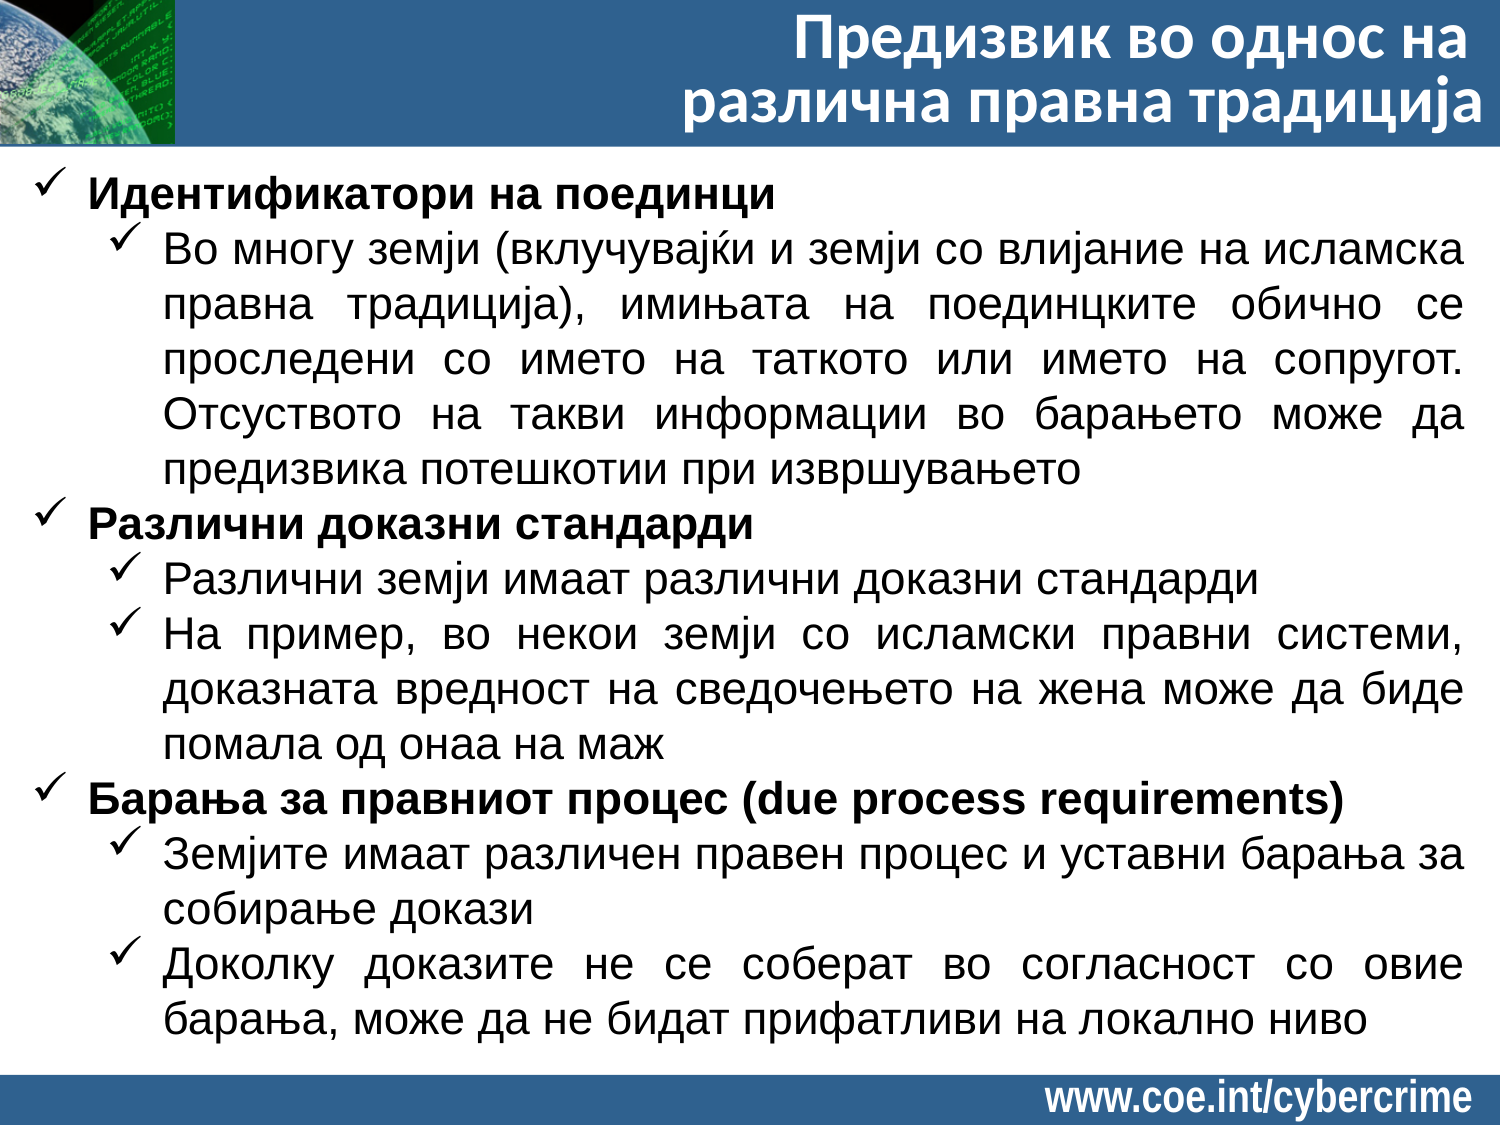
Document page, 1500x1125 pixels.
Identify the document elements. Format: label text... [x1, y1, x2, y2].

text_box Идентификатори на поединци Во многу земји (вклучувајќи и земји со влијание на исламска правна традиција), имињата на поединцките обично се проследени со името на таткото или името на сопругот. Отсуството на такви информации во барањето може да предизвика потешкотии при извршувањето Различни доказни стандарди Различни земји имаат различни доказни стандарди На пример, во некои земји со исламски правни системи, доказната вредност на сведочењето на жена може да биде помала од онаа на маж Барања за правниот процес (due process requirements) Земјите имаат различен правен процес и уставни барања за собирање докази Доколку доказите не се соберат во согласност со овие барања, може да не бидат прифатливи на локално ниво [16, 156, 1480, 1051]
text_box Предизвик во однос на различна правна традиција [177, 0, 1500, 149]
text_box [0, 1073, 1030, 1125]
picture [0, 0, 175, 144]
text_box www.coe.int/cybercrime [1030, 1059, 1500, 1125]
